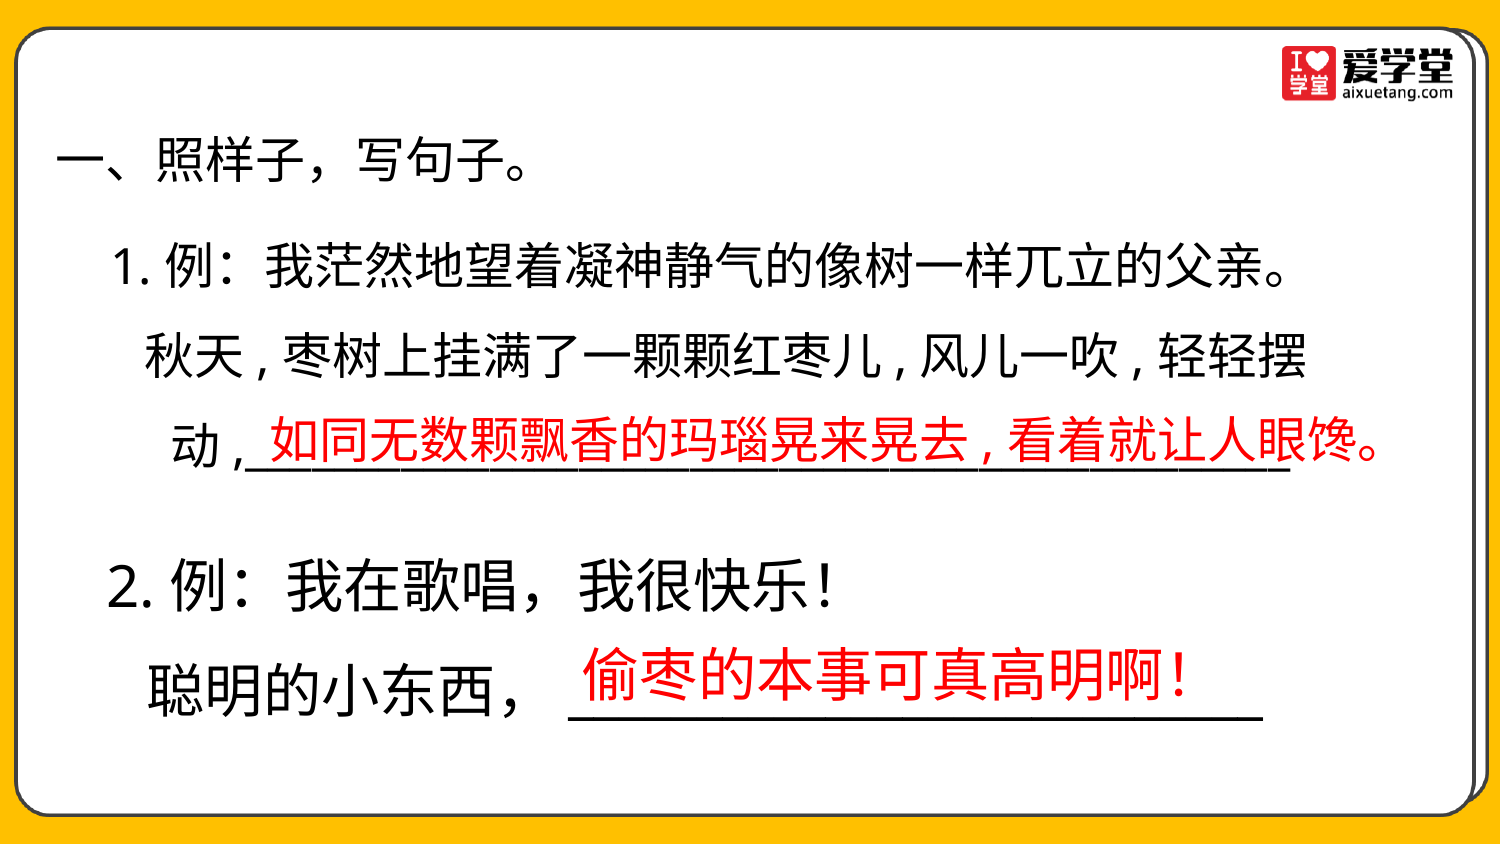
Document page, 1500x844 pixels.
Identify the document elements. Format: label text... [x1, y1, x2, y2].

text_box 如同无数颗飘香的玛瑙晃来晃去,看着就让人眼馋。 [254, 370, 1500, 476]
text_box 2.例：我在歌唱，我很快乐！ 聪明的小东西，___________________________ [91, 506, 1469, 732]
text_box 一、照样子，写句子。 [41, 91, 715, 196]
picture [0, 0, 1500, 844]
text_box 偷枣的本事可真高明啊！ [566, 631, 1238, 716]
text_box 1.例：我茫然地望着凝神静气的像树一样兀立的父亲。 秋天,枣树上挂满了一颗颗红枣儿,风儿一吹,轻轻摆动,_______________________________________________ [95, 197, 1465, 483]
